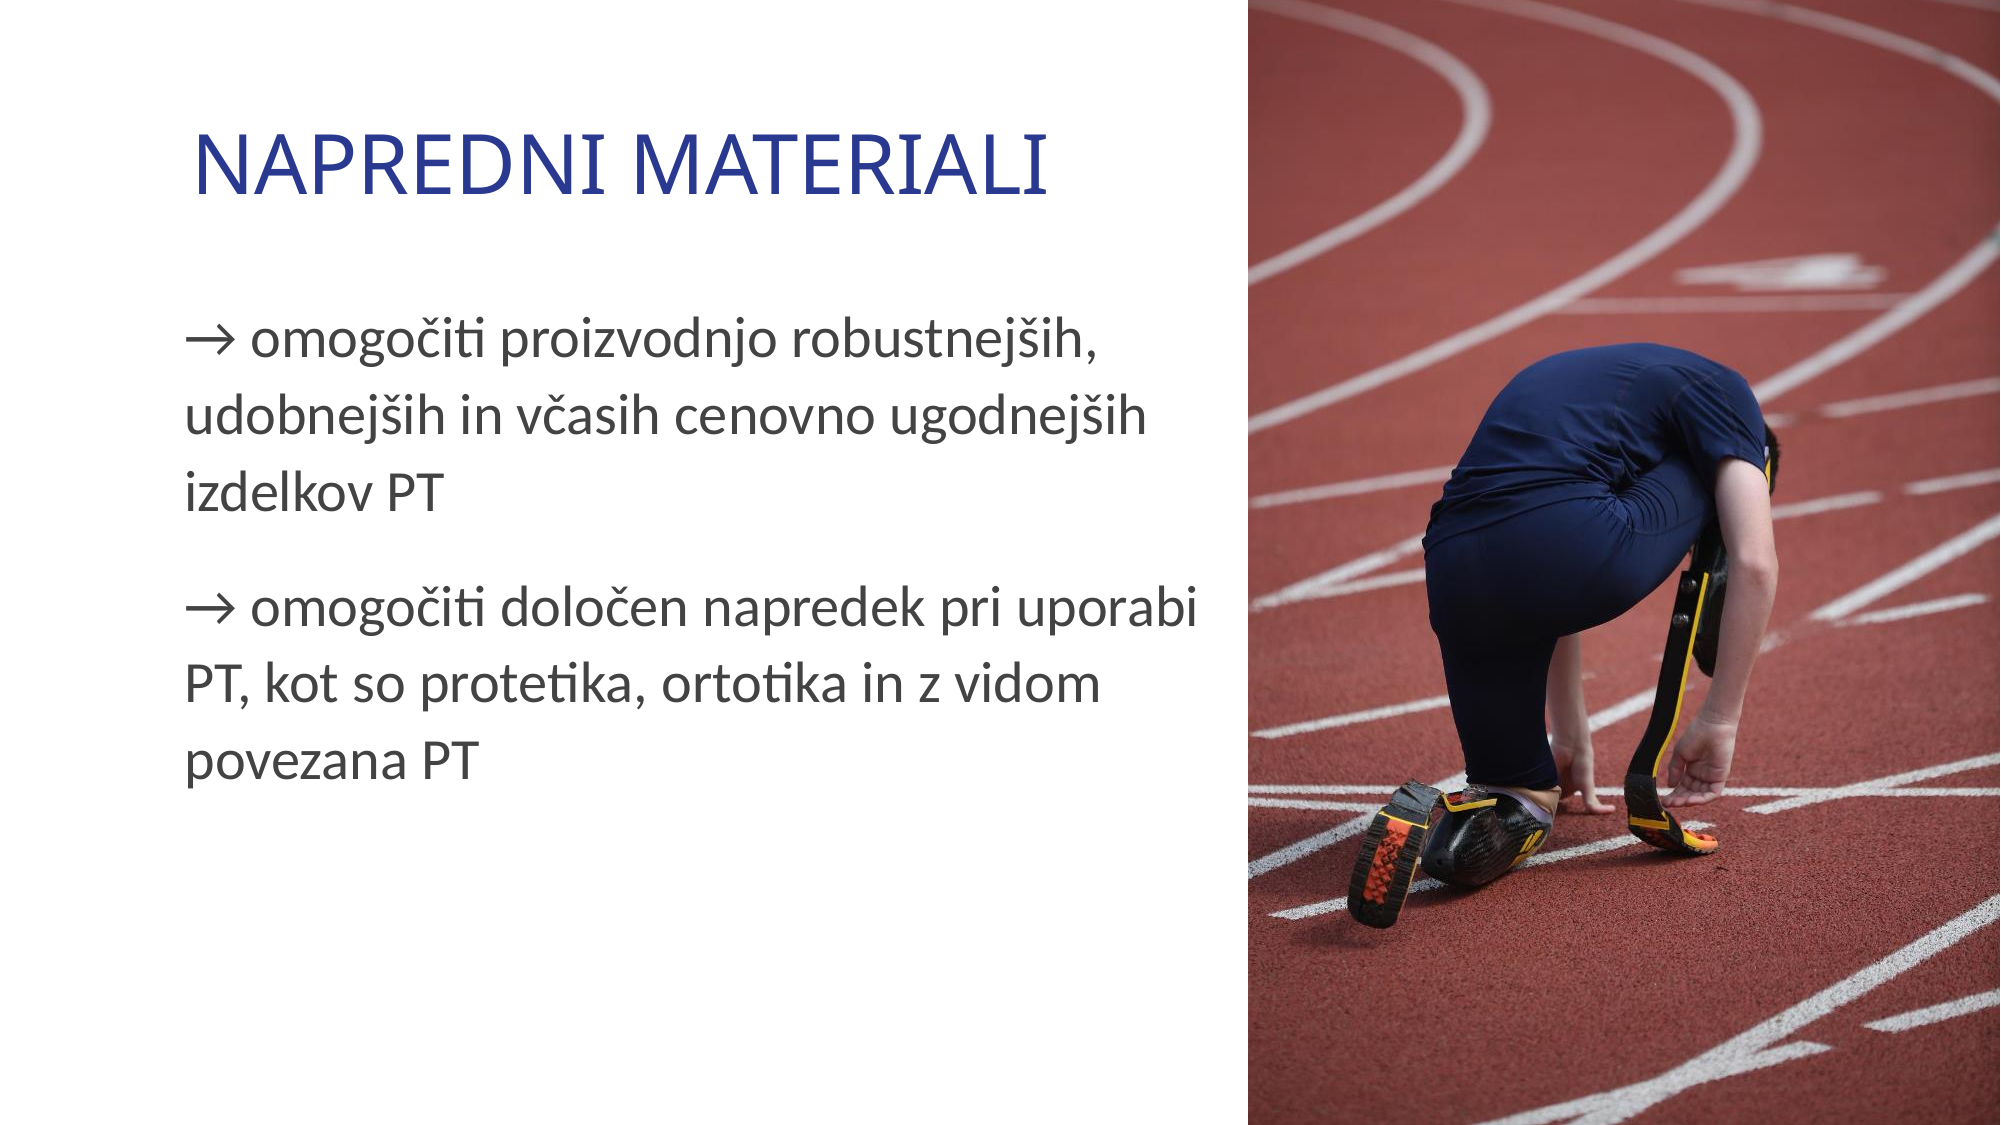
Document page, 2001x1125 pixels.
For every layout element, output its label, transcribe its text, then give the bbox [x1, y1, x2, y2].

title NAPREDNI MATERIALI [176, 99, 1136, 235]
picture [1247, 0, 2000, 1125]
list → omogočiti proizvodnjo robustnejših, udobnejših in včasih cenovno ugodnejših izdelkov PT → omogočiti določen napredek pri uporabi PT, kot so protetika, ortotika in z vidom povezana PT [94, 284, 1217, 1051]
